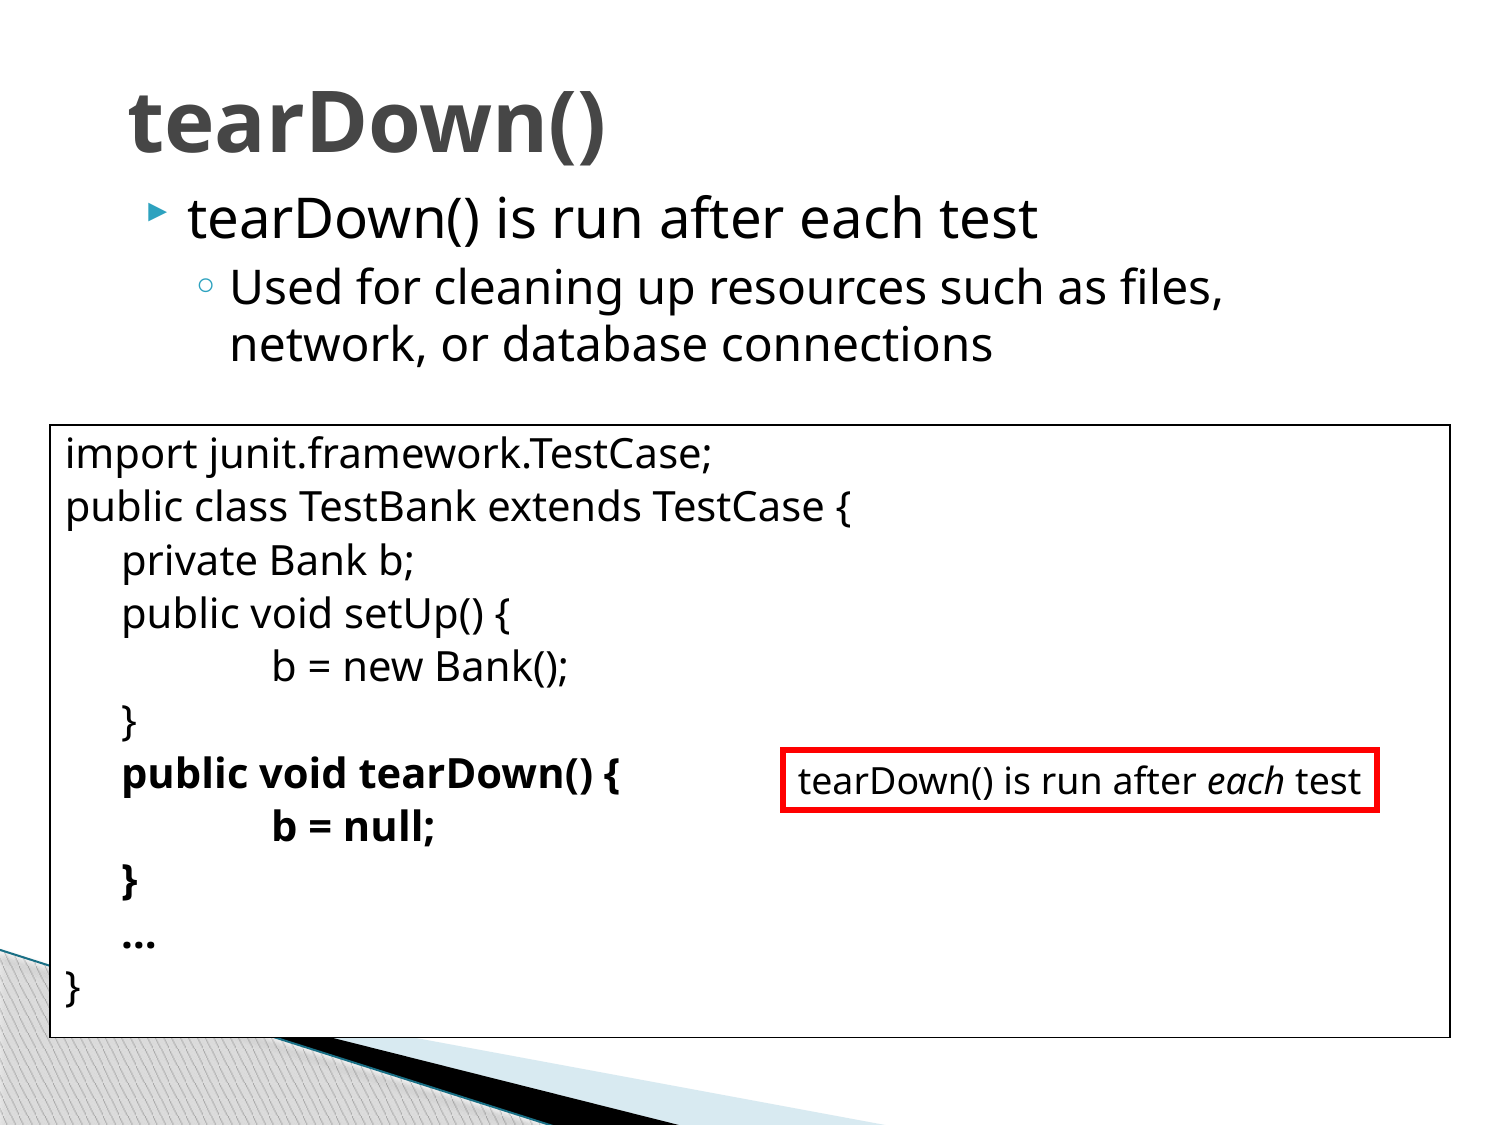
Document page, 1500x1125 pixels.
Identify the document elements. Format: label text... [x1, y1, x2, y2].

text_box import junit.framework.TestCase; public class TestBank extends TestCase { private Bank b; public void setUp() { b = new Bank(); } public void tearDown() { b = null; } … } [50, 424, 1450, 1038]
title tearDown() [112, 24, 1388, 174]
list tearDown() is run after each test Used for cleaning up resources such as files, network, or database connections [112, 174, 1388, 424]
text_box tearDown() is run after each test [783, 749, 1377, 810]
